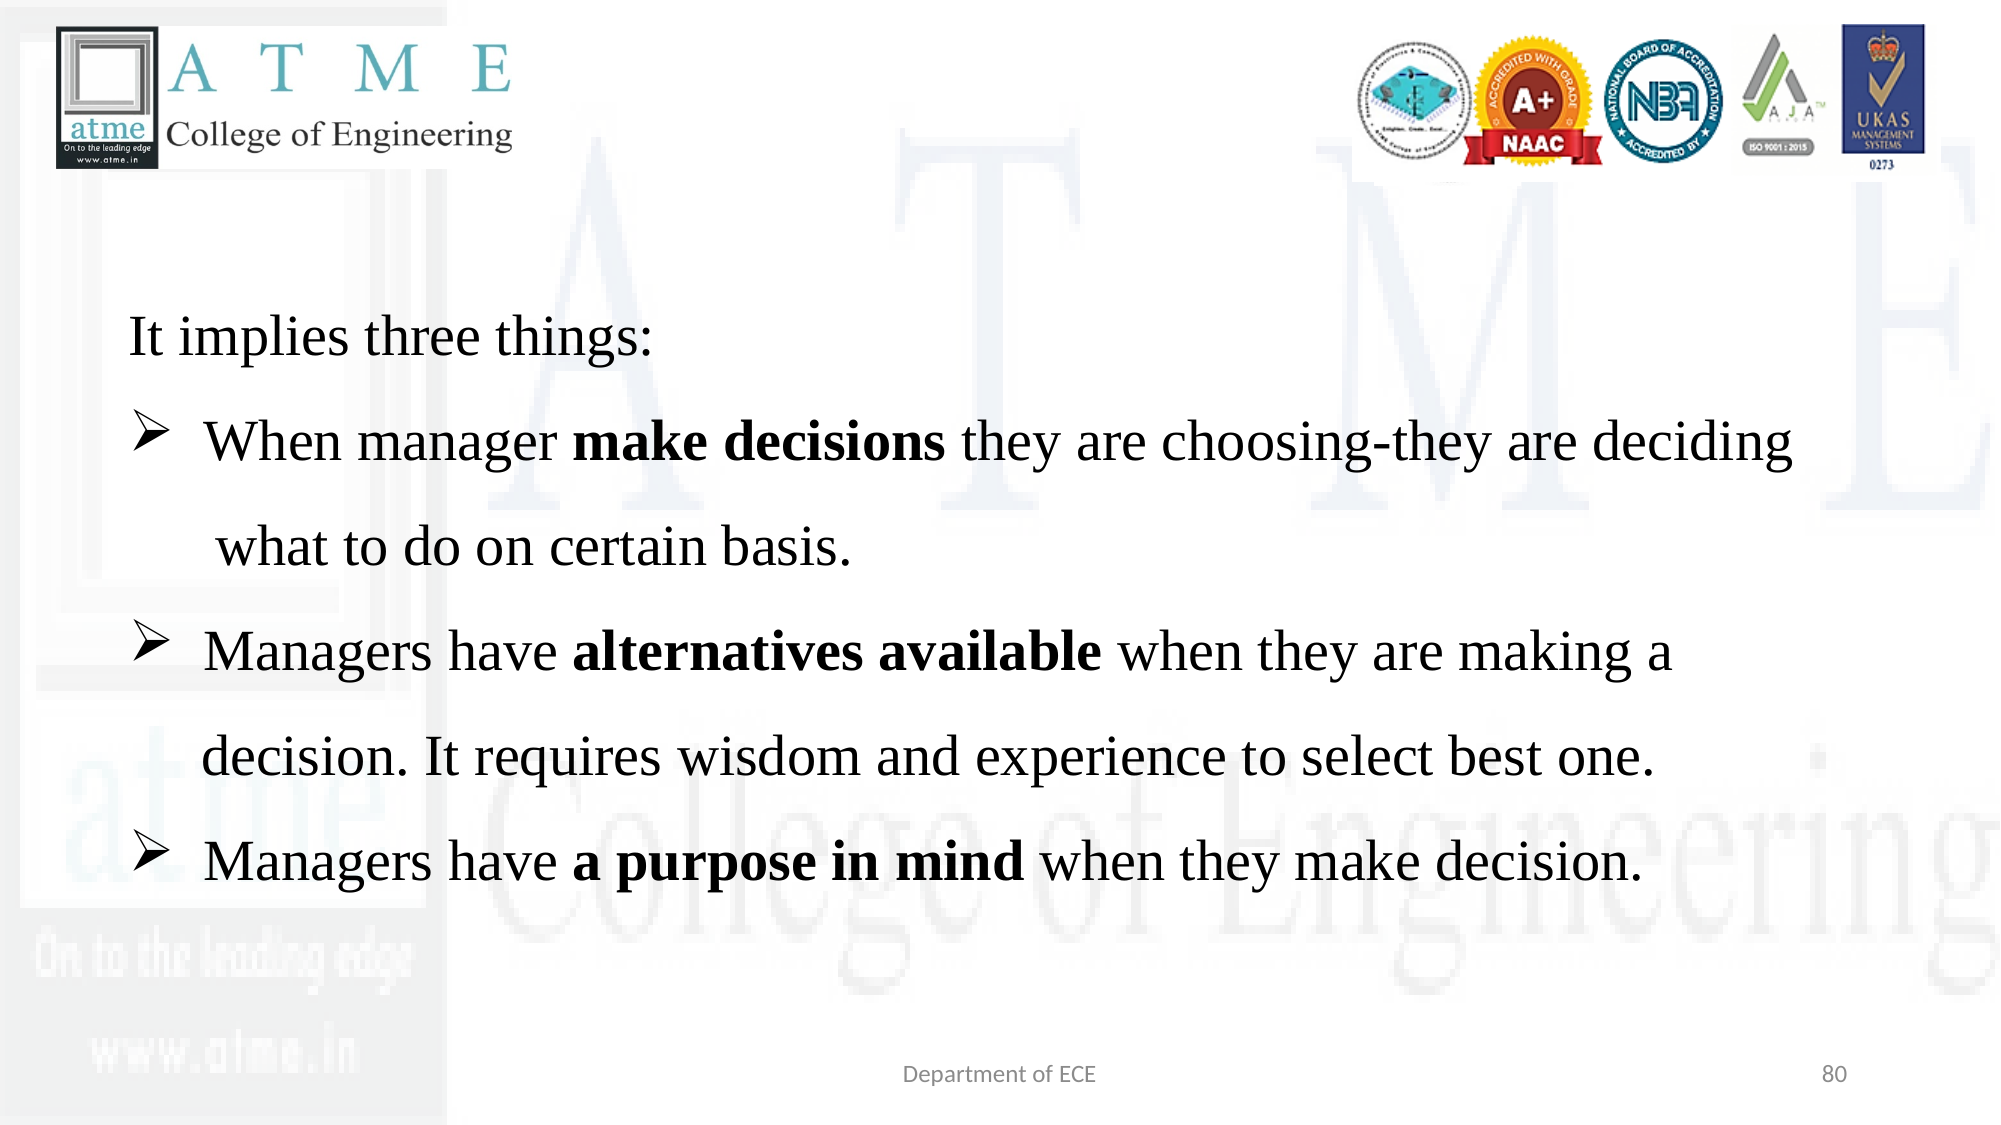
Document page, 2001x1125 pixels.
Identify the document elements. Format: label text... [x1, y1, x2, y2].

footer Department of ECE [662, 1042, 1338, 1103]
picture [56, 26, 512, 169]
picture [1352, 24, 1941, 186]
text_box It implies three things: When manager make decisions they are choosing-they are deciding what to do on certain basis. Managers have alternatives available when they are making a decision. It requires wisdom and experience to select best one. Managers have a purpose in mind when they make decision. [113, 255, 2000, 900]
slide_number 80 [1412, 1042, 1863, 1103]
